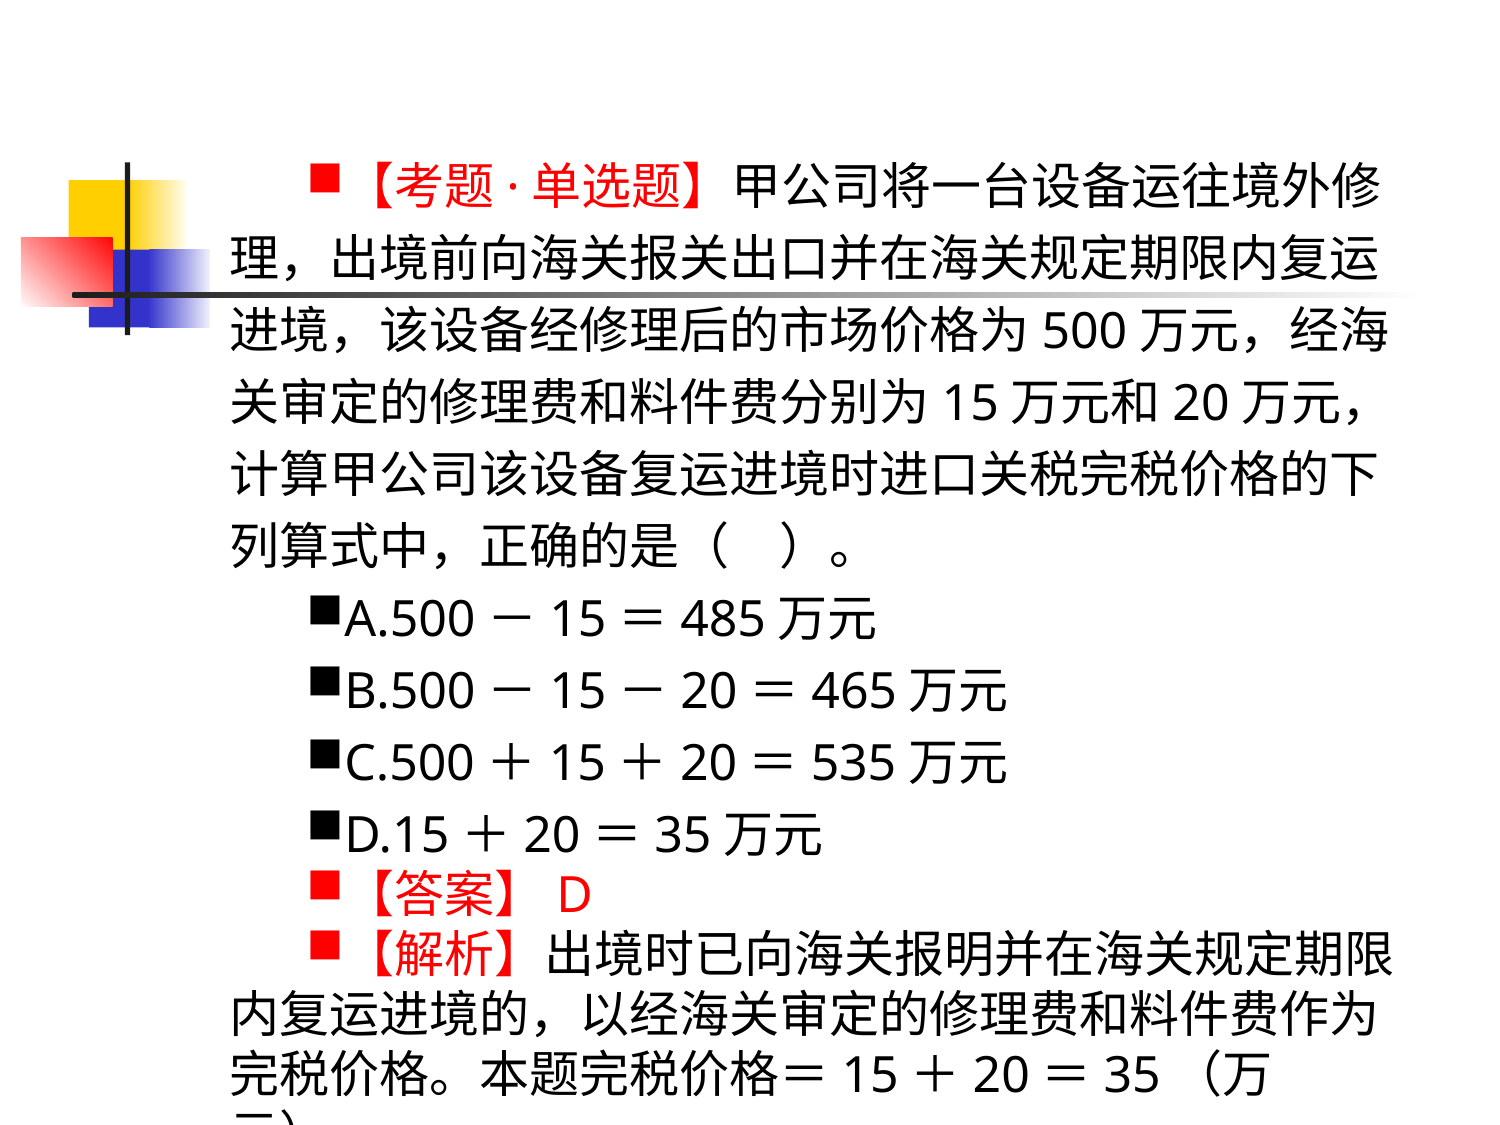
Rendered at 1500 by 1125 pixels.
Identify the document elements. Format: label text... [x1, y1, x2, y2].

list 【考题·单选题】甲公司将一台设备运往境外修理，出境前向海关报关出口并在海关规定期限内复运进境，该设备经修理后的市场价格为500万元，经海关审定的修理费和料件费分别为15万元和20万元，计算甲公司该设备复运进境时进口关税完税价格的下列算式中，正确的是（ ）。 A.500－15＝485万元 B.500－15－20＝465万元 C.500＋15＋20＝535万元 D.15＋20＝35万元 【答案】D 【解析】出境时已向海关报明并在海关规定期限内复运进境的，以经海关审定的修理费和料件费作为完税价格。本题完税价格＝15＋20＝35（万元）。 [158, 134, 1434, 811]
